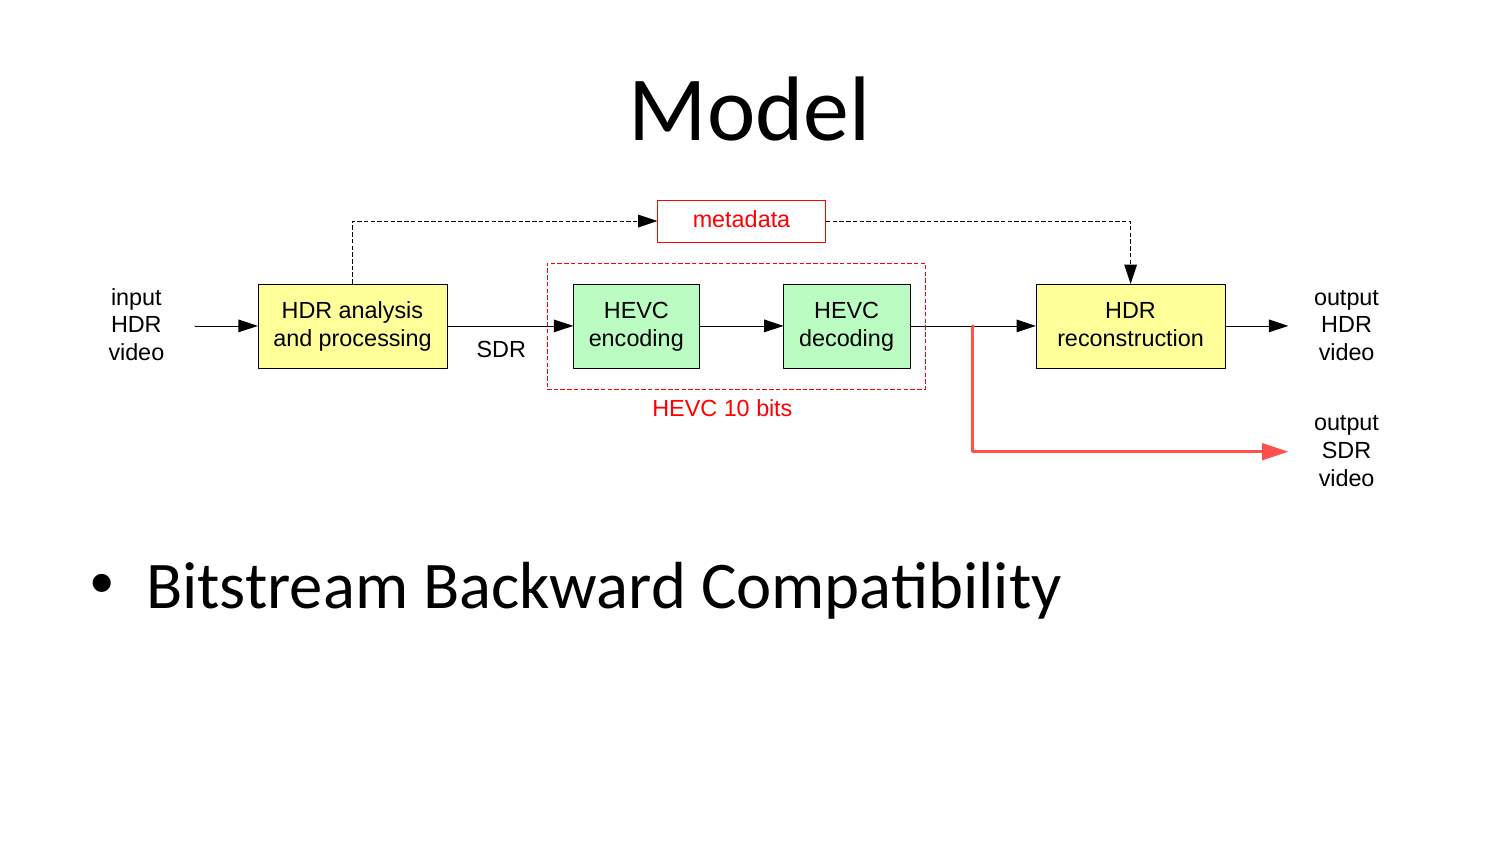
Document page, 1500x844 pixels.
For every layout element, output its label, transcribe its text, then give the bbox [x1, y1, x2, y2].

list Bitstream Backward Compatibility [75, 534, 1425, 754]
title Model [75, 33, 1425, 175]
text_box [74, 196, 1409, 498]
